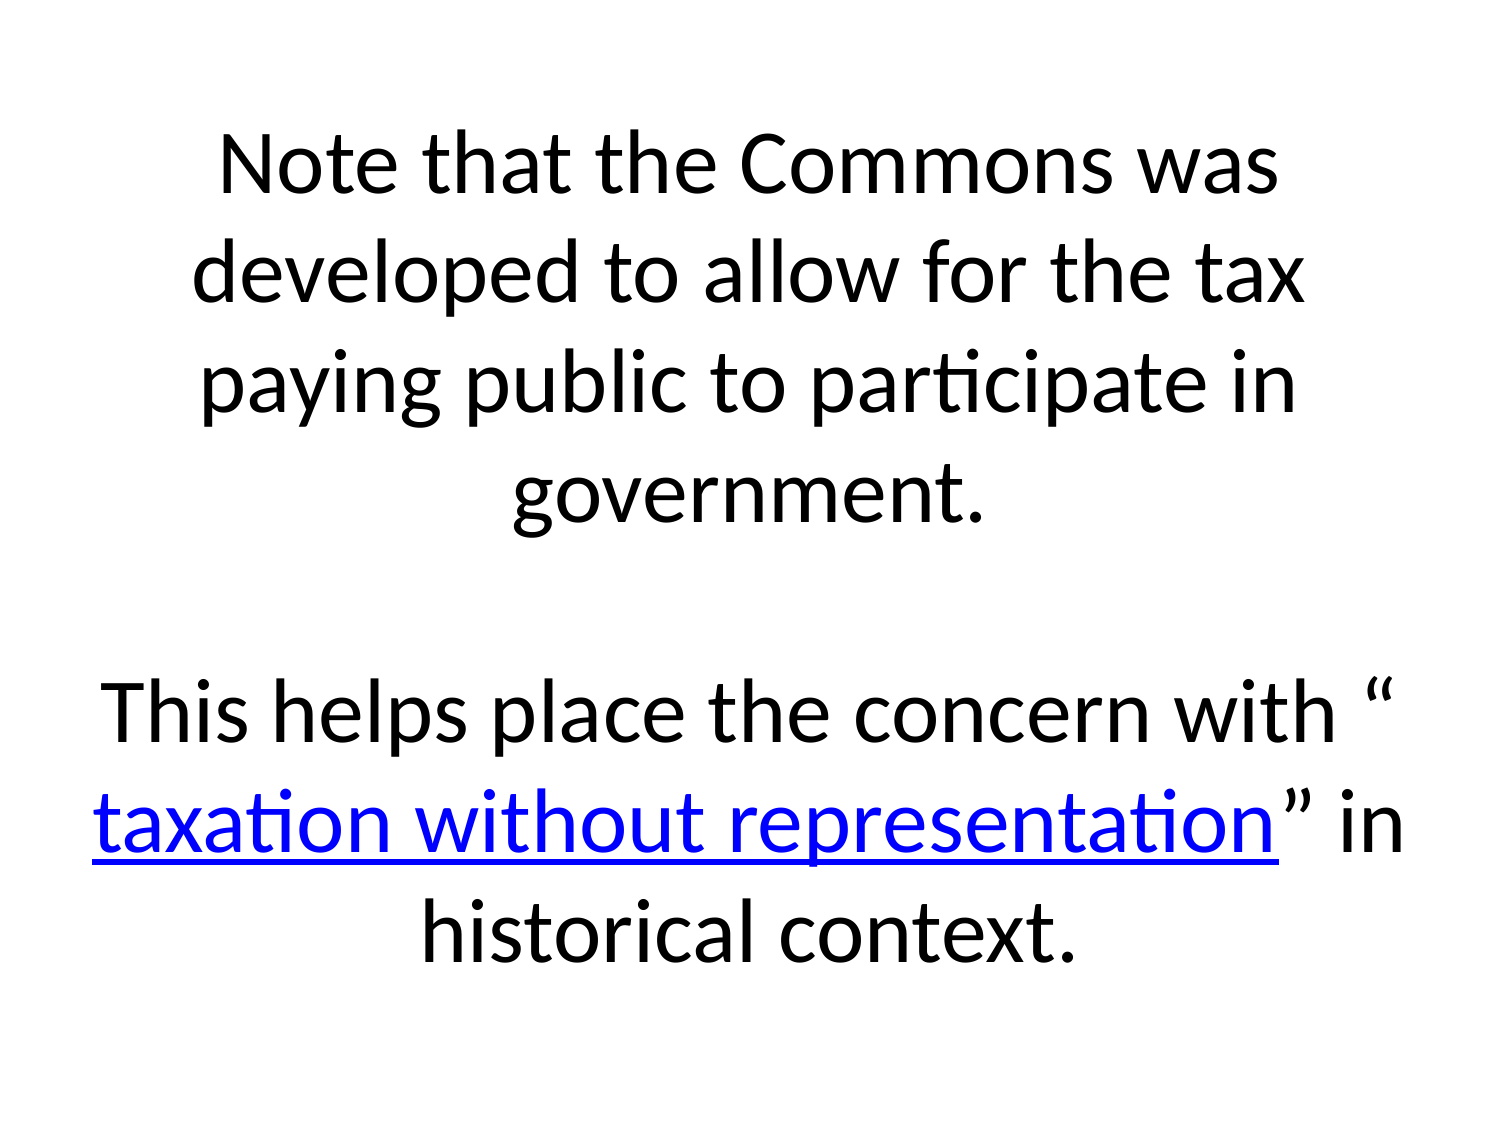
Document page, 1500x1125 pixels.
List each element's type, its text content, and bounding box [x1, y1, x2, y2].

title Note that the Commons was developed to allow for the tax paying public to participate in government. This helps place the concern with “taxation without representation” in historical context. [74, 44, 1426, 1038]
